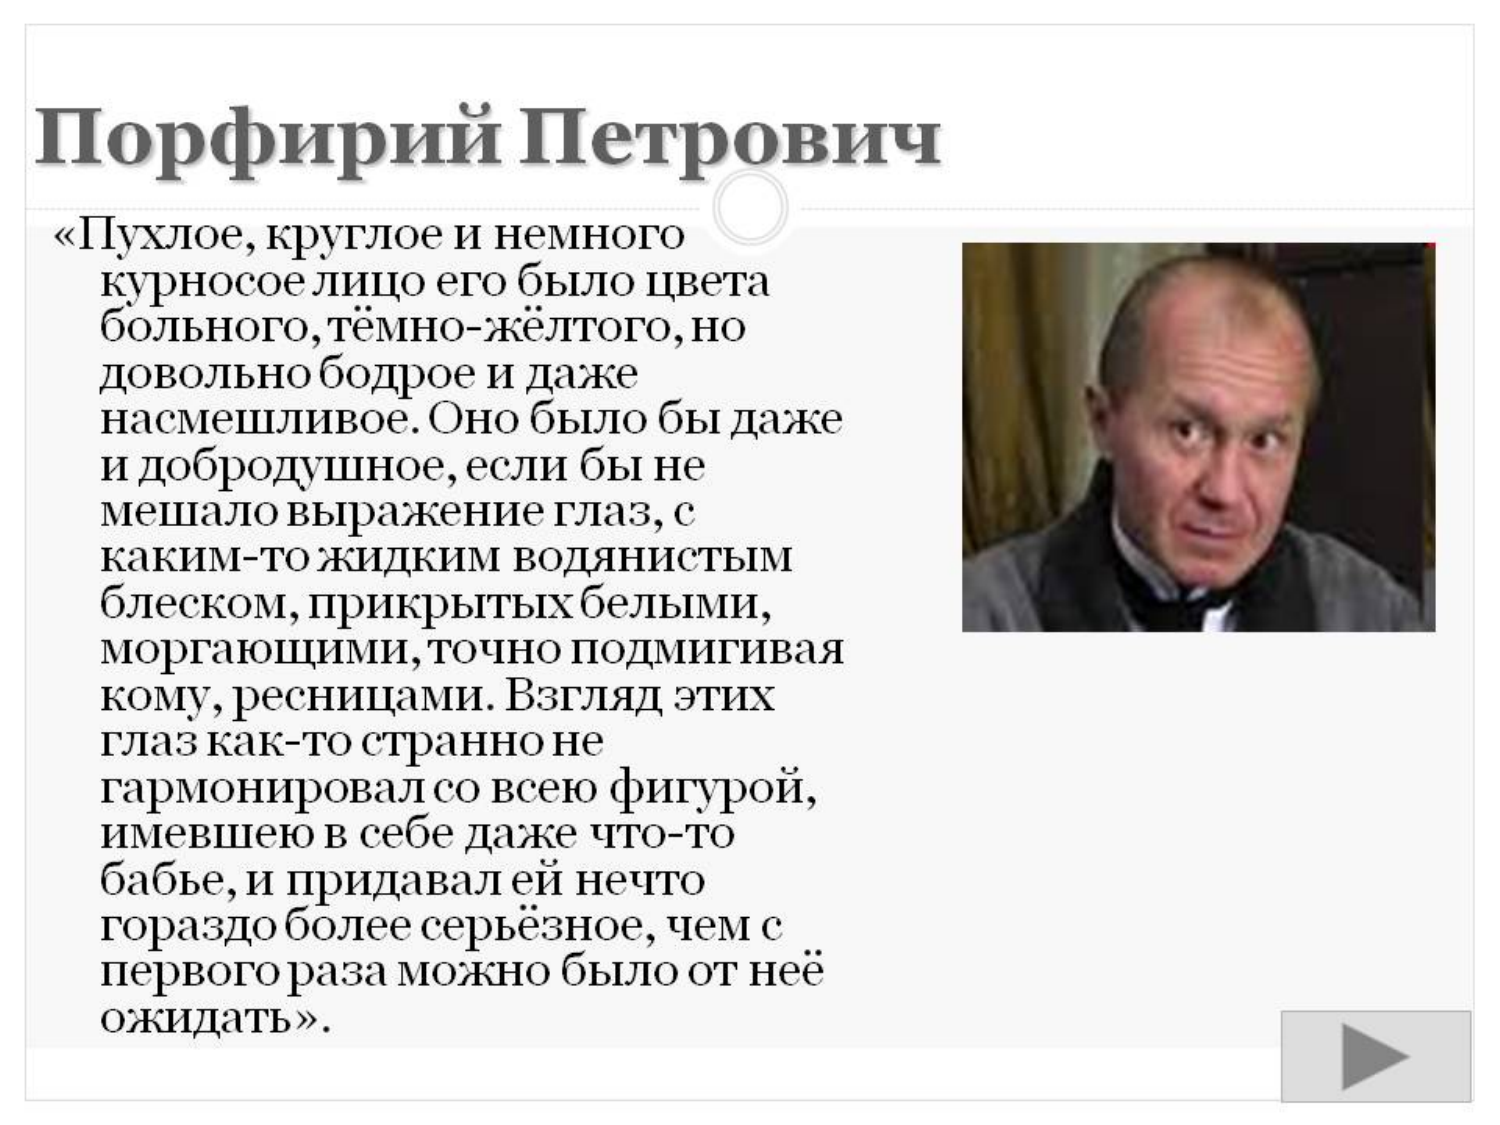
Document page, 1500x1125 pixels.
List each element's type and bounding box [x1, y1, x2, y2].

list [0, 0, 1500, 1125]
